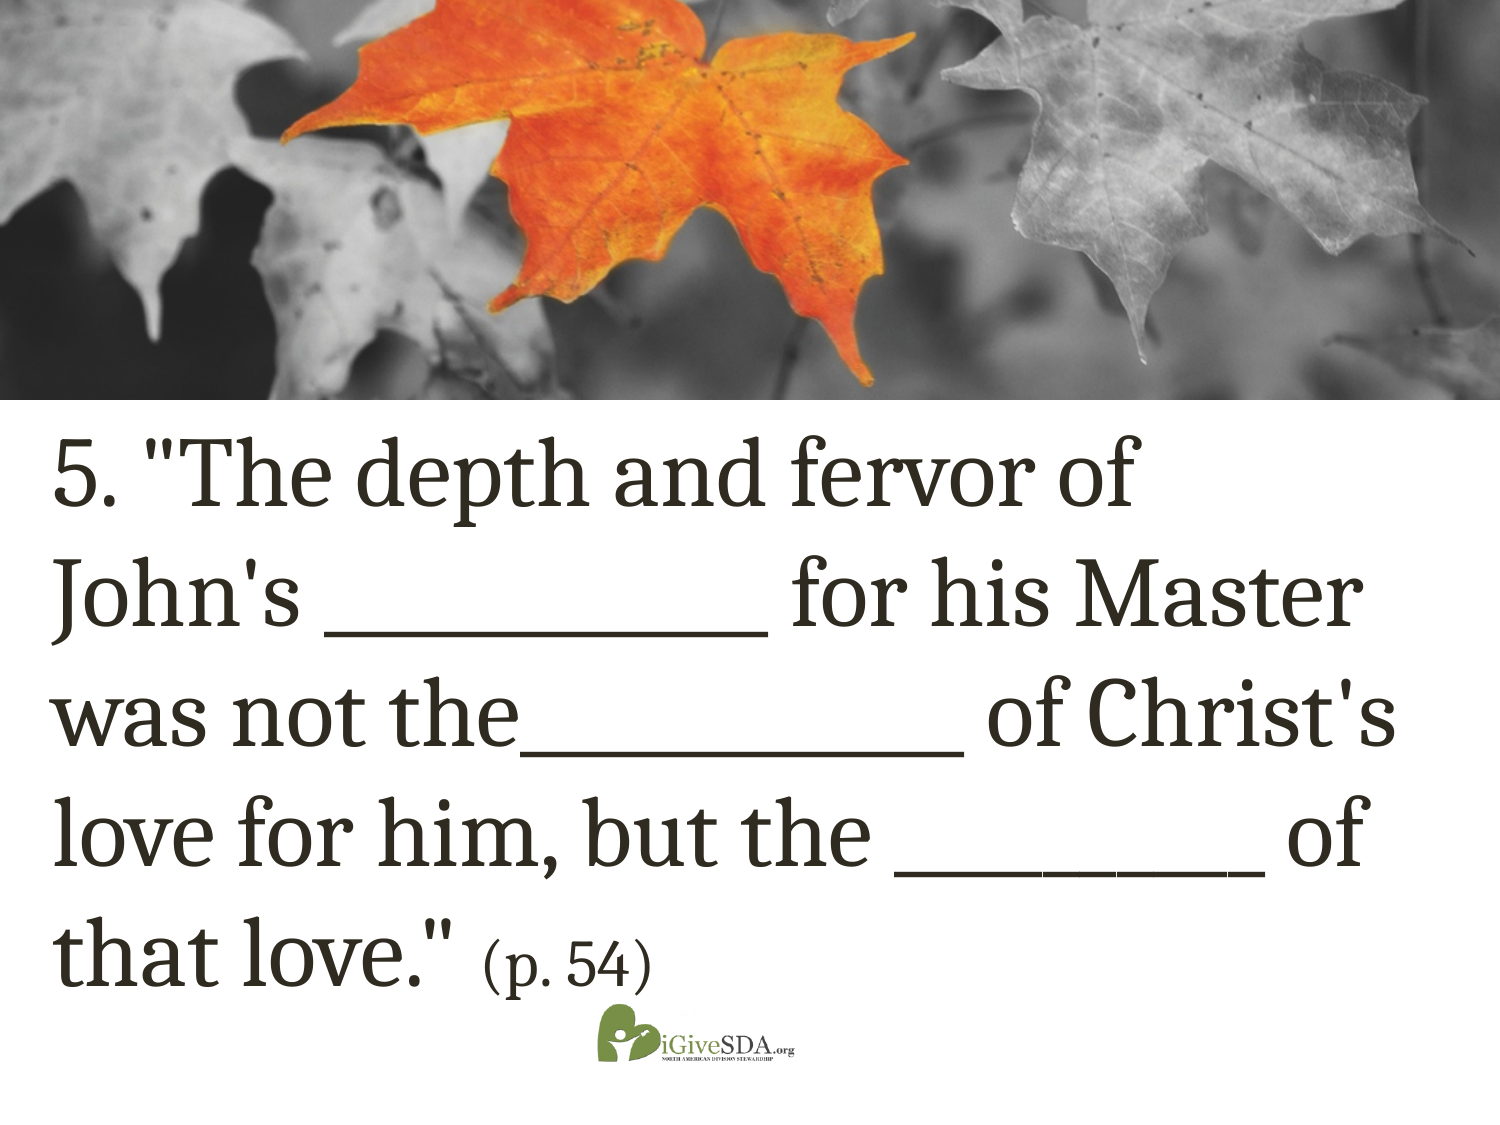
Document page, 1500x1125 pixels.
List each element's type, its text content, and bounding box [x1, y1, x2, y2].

picture [0, 0, 1500, 400]
picture [580, 1025, 804, 1077]
title 5. "The depth and fervor of John's ____________ for his Master was not the____________ of Christ's love for him, but the __________ of that love." (p. 54) [37, 407, 1500, 1025]
